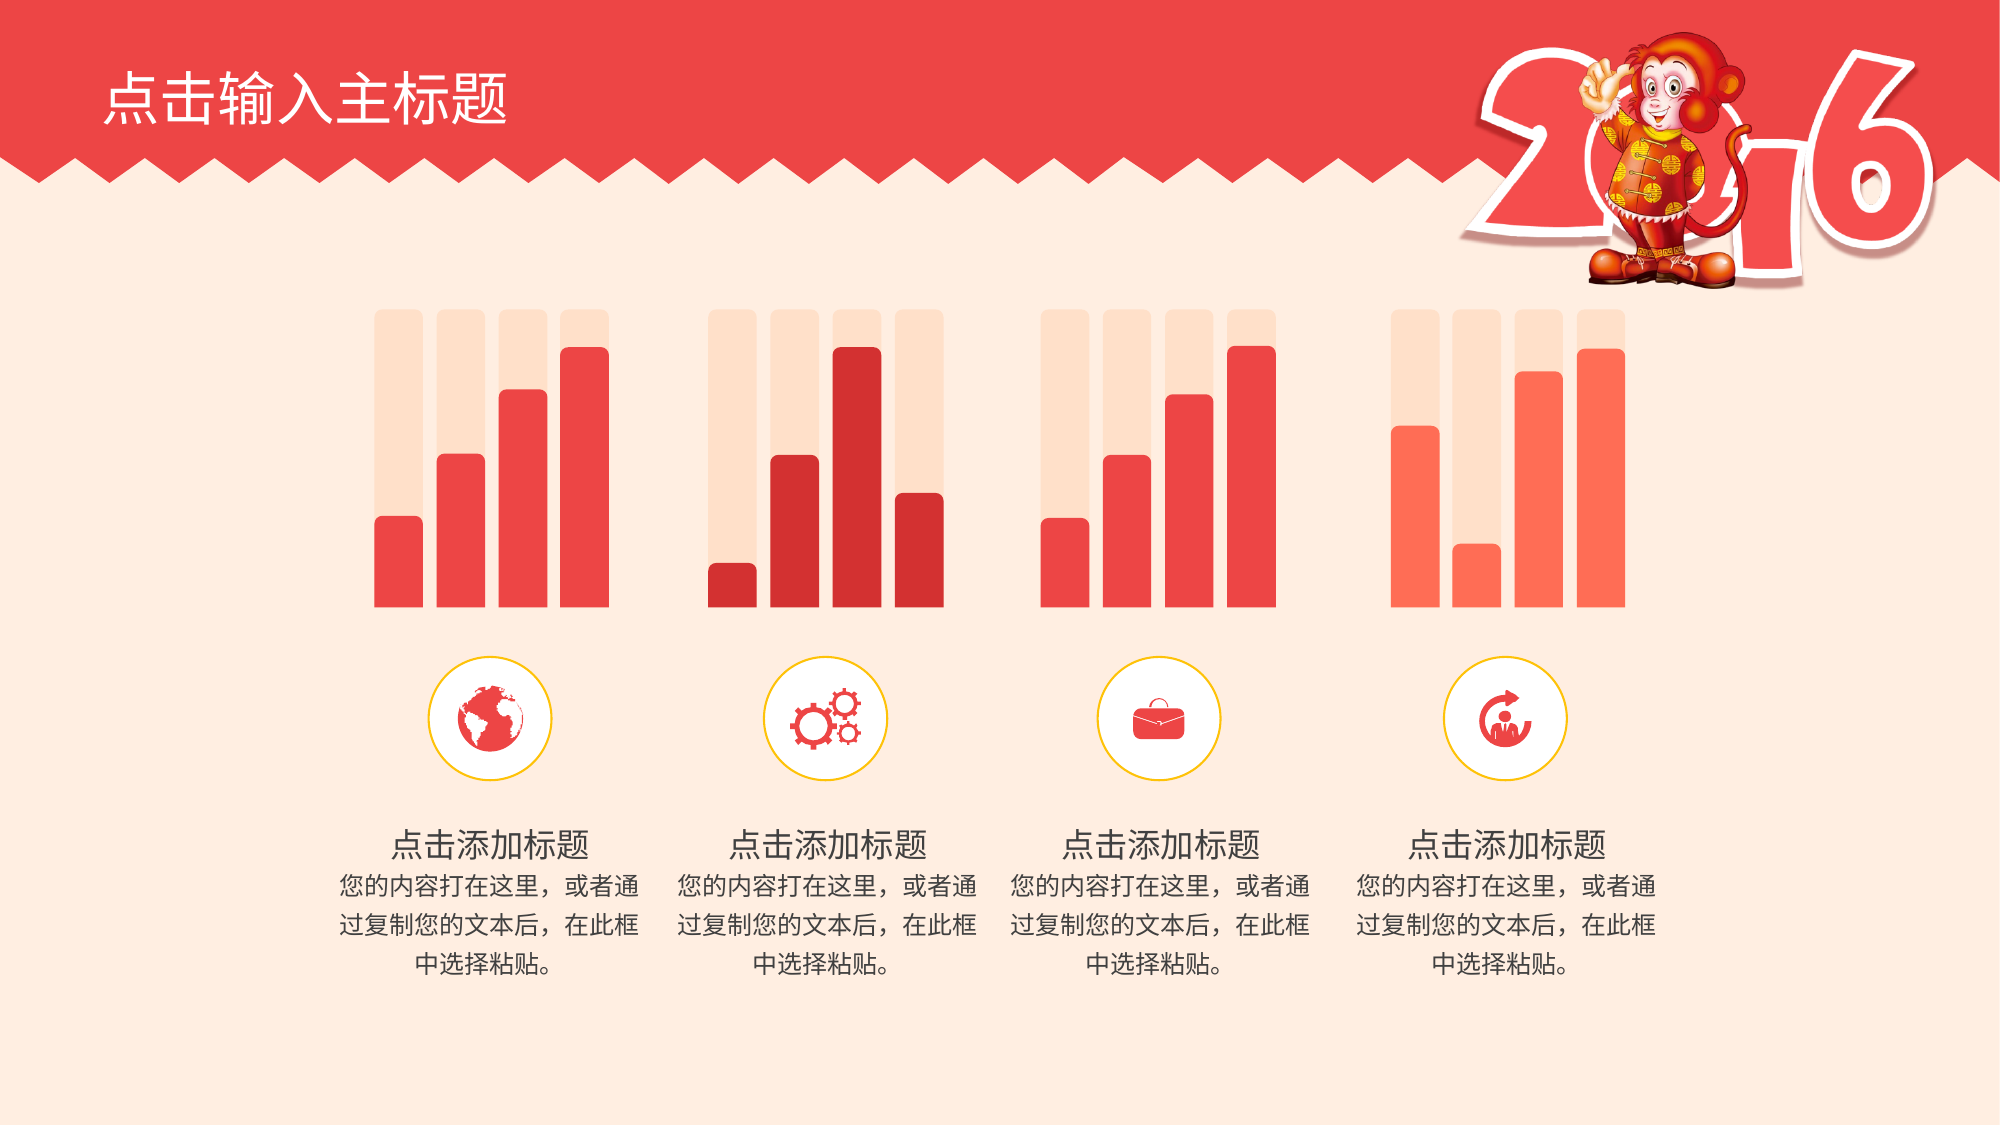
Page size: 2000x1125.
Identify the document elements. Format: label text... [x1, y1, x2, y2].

text_box [498, 389, 548, 608]
text_box 点击添加标题 [1015, 804, 1307, 865]
text_box [1576, 348, 1626, 608]
text_box [1390, 425, 1440, 608]
text_box [1227, 345, 1276, 608]
text_box [708, 309, 757, 567]
text_box 您的内容打在这里，或者通过复制您的文本后，在此框中选择粘贴。 [988, 854, 1333, 986]
picture [1454, 0, 2000, 450]
text_box [436, 453, 486, 608]
text_box [457, 685, 524, 752]
text_box [1040, 309, 1090, 524]
text_box 点击输入主标题 [86, 54, 525, 140]
text_box [1514, 371, 1563, 608]
text_box [1097, 656, 1221, 781]
text_box [1390, 309, 1440, 432]
text_box 点击添加标题 [682, 804, 974, 865]
text_box [1102, 454, 1152, 608]
text_box [428, 656, 552, 781]
text_box 您的内容打在这里，或者通过复制您的文本后，在此框中选择粘贴。 [655, 854, 988, 986]
text_box [374, 309, 423, 520]
text_box [894, 309, 944, 499]
text_box [708, 562, 757, 608]
text_box [1165, 394, 1214, 608]
text_box [1227, 309, 1276, 350]
text_box [436, 309, 486, 461]
text_box [790, 688, 861, 750]
text_box [560, 347, 609, 608]
text_box [498, 309, 548, 395]
text_box [1479, 689, 1532, 748]
text_box [1040, 517, 1090, 608]
text_box [374, 515, 423, 608]
text_box 您的内容打在这里，或者通过复制您的文本后，在此框中选择粘贴。 [1334, 854, 1679, 986]
text_box [1165, 309, 1214, 399]
text_box [770, 454, 820, 608]
text_box [1452, 543, 1502, 608]
text_box [763, 656, 888, 781]
text_box [1514, 309, 1563, 376]
text_box [560, 309, 609, 351]
text_box [1443, 656, 1567, 781]
text_box [1452, 309, 1502, 551]
text_box [1576, 309, 1626, 355]
text_box [894, 492, 944, 608]
text_box [1133, 698, 1185, 740]
text_box 点击添加标题 [1361, 804, 1653, 865]
text_box [770, 309, 820, 462]
text_box 点击添加标题 [344, 804, 636, 865]
text_box 您的内容打在这里，或者通过复制您的文本后，在此框中选择粘贴。 [317, 854, 655, 986]
text_box [832, 347, 882, 608]
text_box [832, 309, 882, 353]
text_box [1102, 309, 1152, 461]
